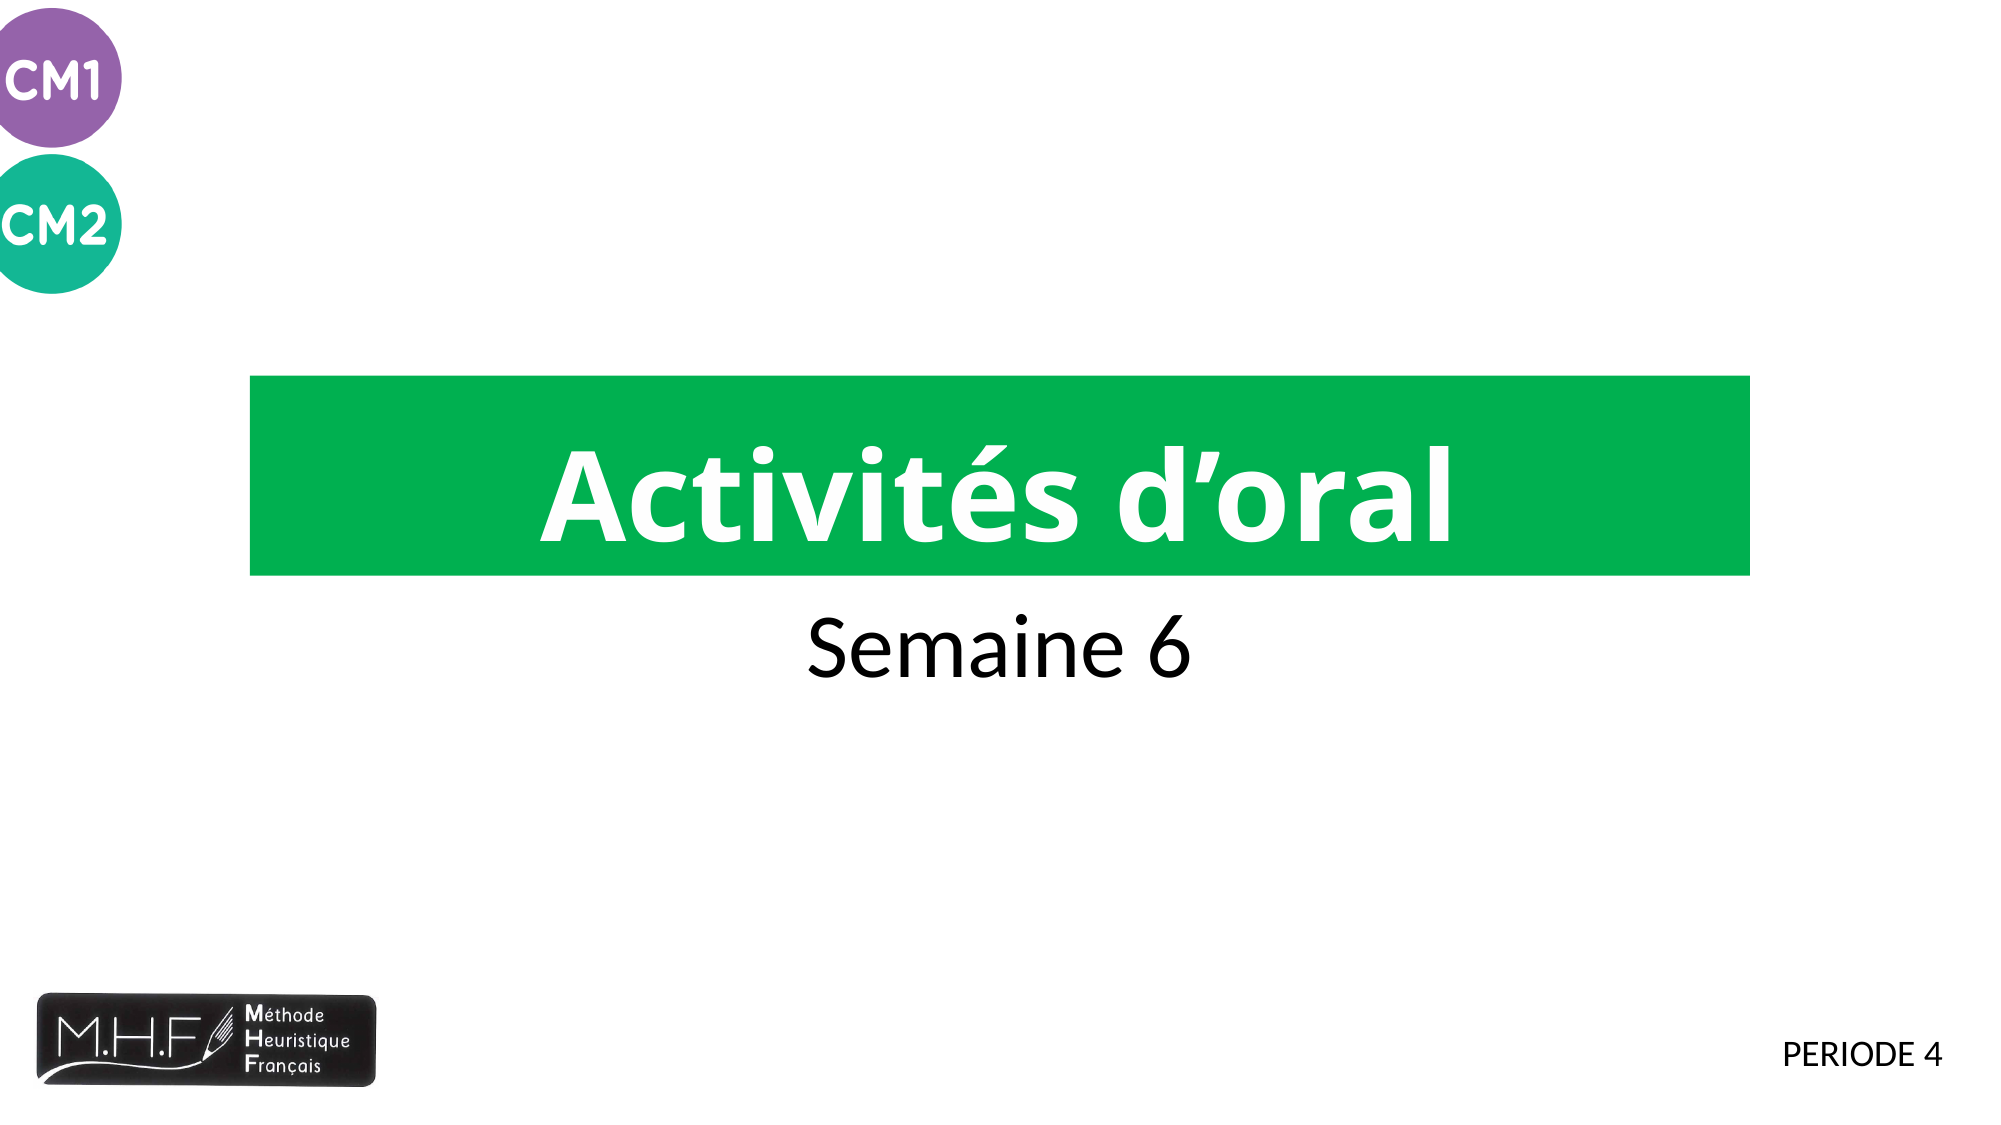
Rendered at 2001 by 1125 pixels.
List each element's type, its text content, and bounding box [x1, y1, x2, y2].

title Activités d’oral [249, 375, 1750, 576]
picture [0, 0, 134, 298]
text_box PERIODE 4 [1362, 1021, 1967, 1082]
picture [33, 990, 379, 1089]
subtitle Semaine 6 [249, 590, 1750, 863]
